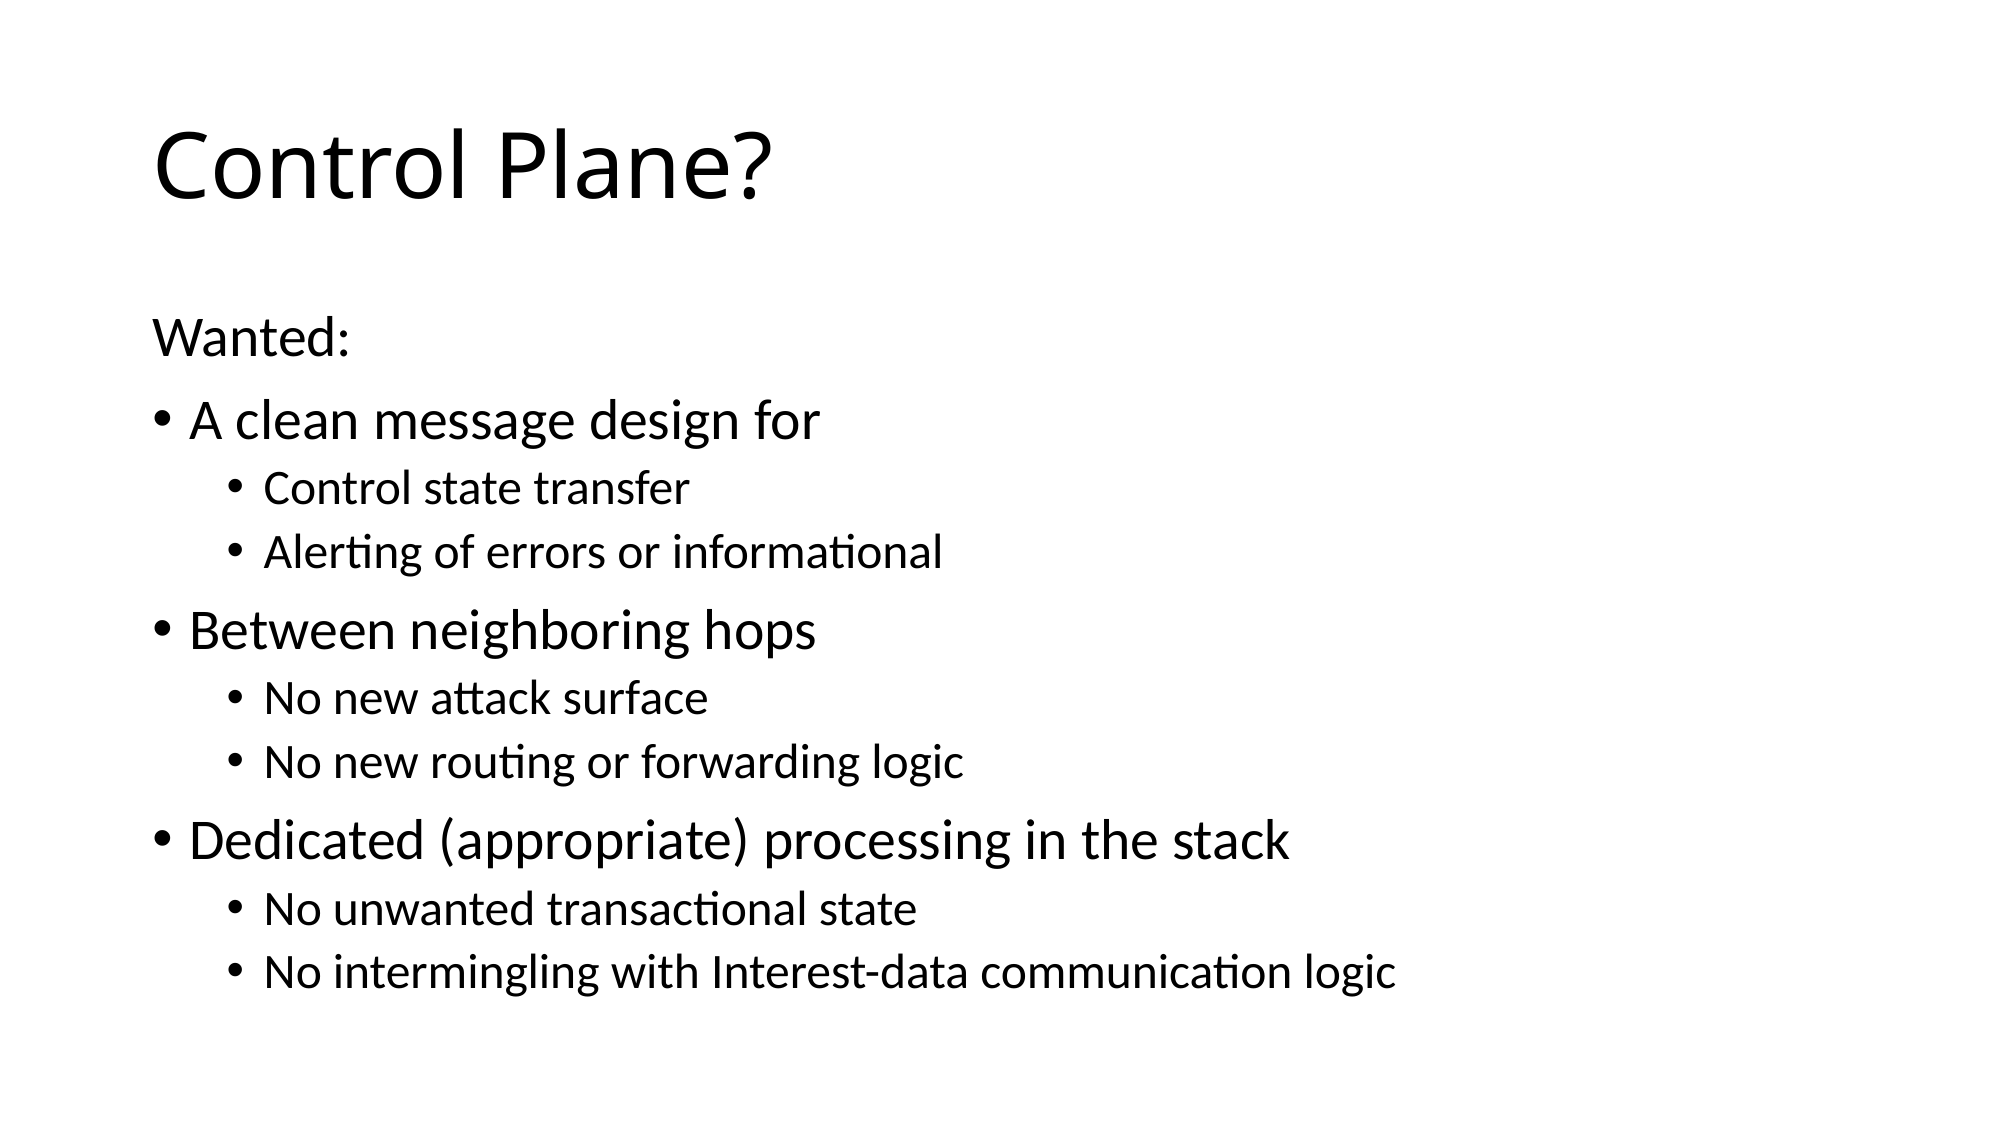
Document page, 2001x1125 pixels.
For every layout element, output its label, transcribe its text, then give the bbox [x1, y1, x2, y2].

list Wanted: A clean message design for Control state transfer Alerting of errors or informational Between neighboring hops No new attack surface No new routing or forwarding logic Dedicated (appropriate) processing in the stack No unwanted transactional state No intermingling with Interest-data communication logic [137, 299, 1863, 1014]
title Control Plane? [137, 59, 1863, 278]
